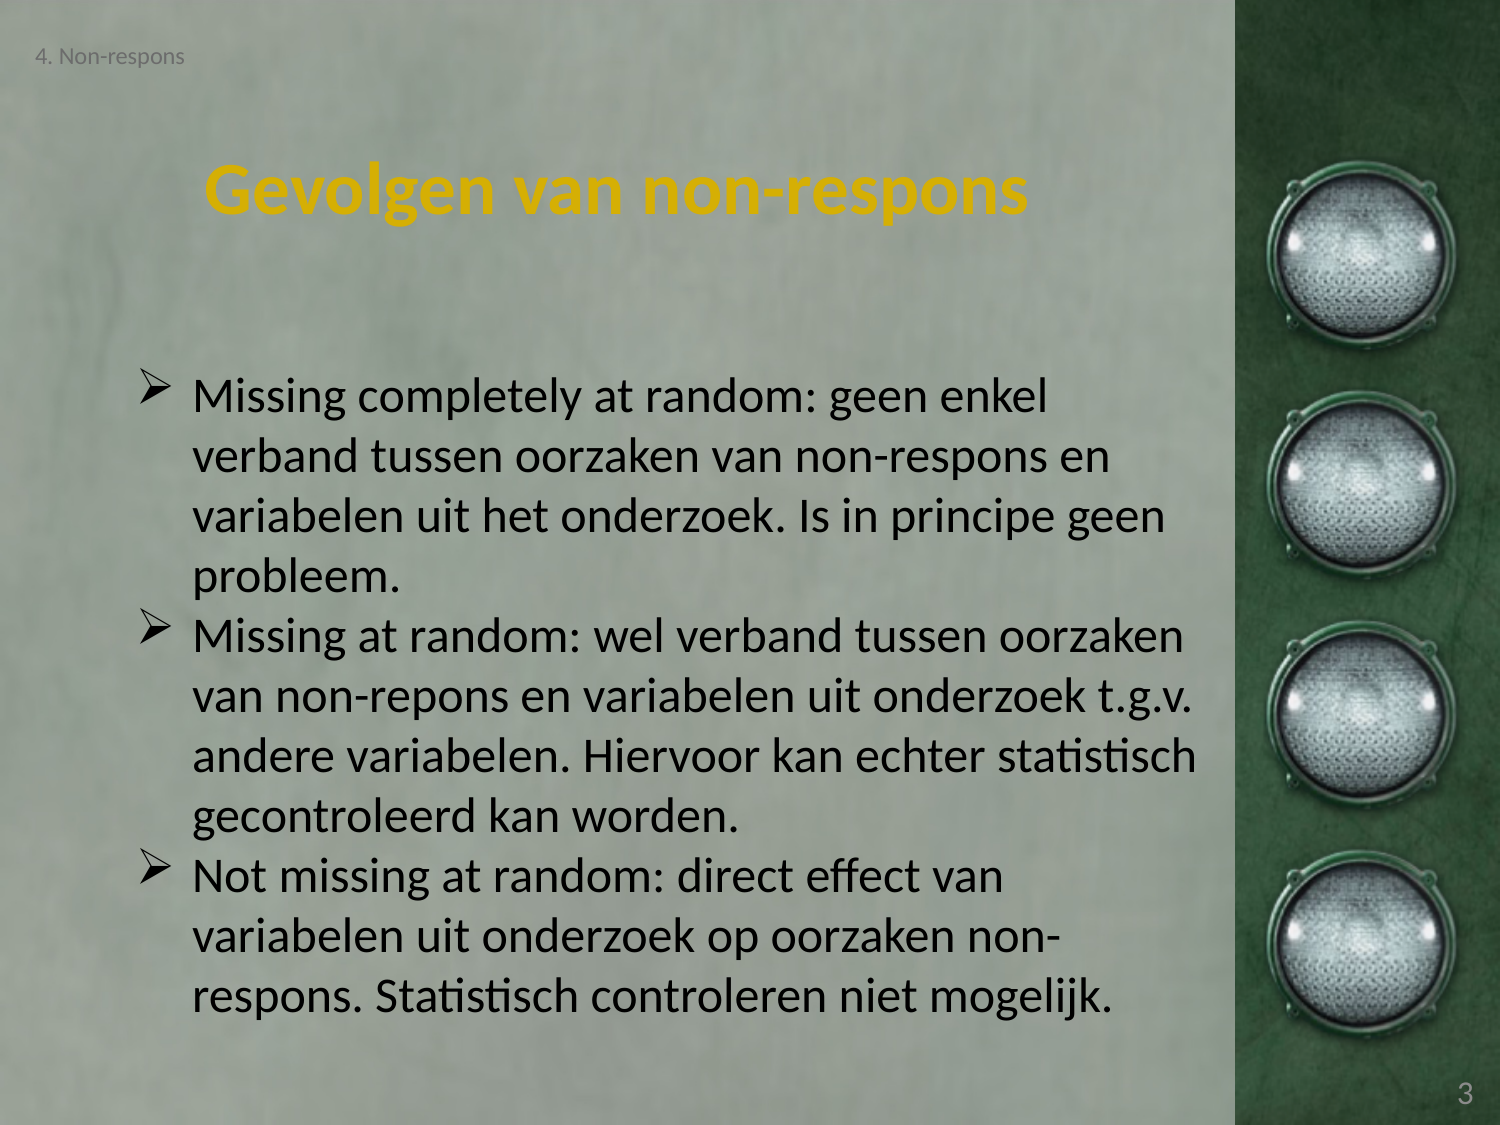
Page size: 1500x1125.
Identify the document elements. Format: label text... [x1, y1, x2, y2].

picture [0, 0, 1500, 1125]
title 4. Non-respons [19, 32, 377, 77]
subtitle Gevolgen van non-respons [0, 131, 1229, 276]
text_box Missing completely at random: geen enkel verband tussen oorzaken van non-respons en variabelen uit het onderzoek. Is in principe geen probleem. Missing at random: wel verband tussen oorzaken van non-repons en variabelen uit onderzoek t.g.v. andere variabelen. Hiervoor kan echter statistisch gecontroleerd kan worden. Not missing at random: direct effect van variabelen uit onderzoek op oorzaken non-respons. Statistisch controleren niet mogelijk. [121, 295, 1229, 1031]
